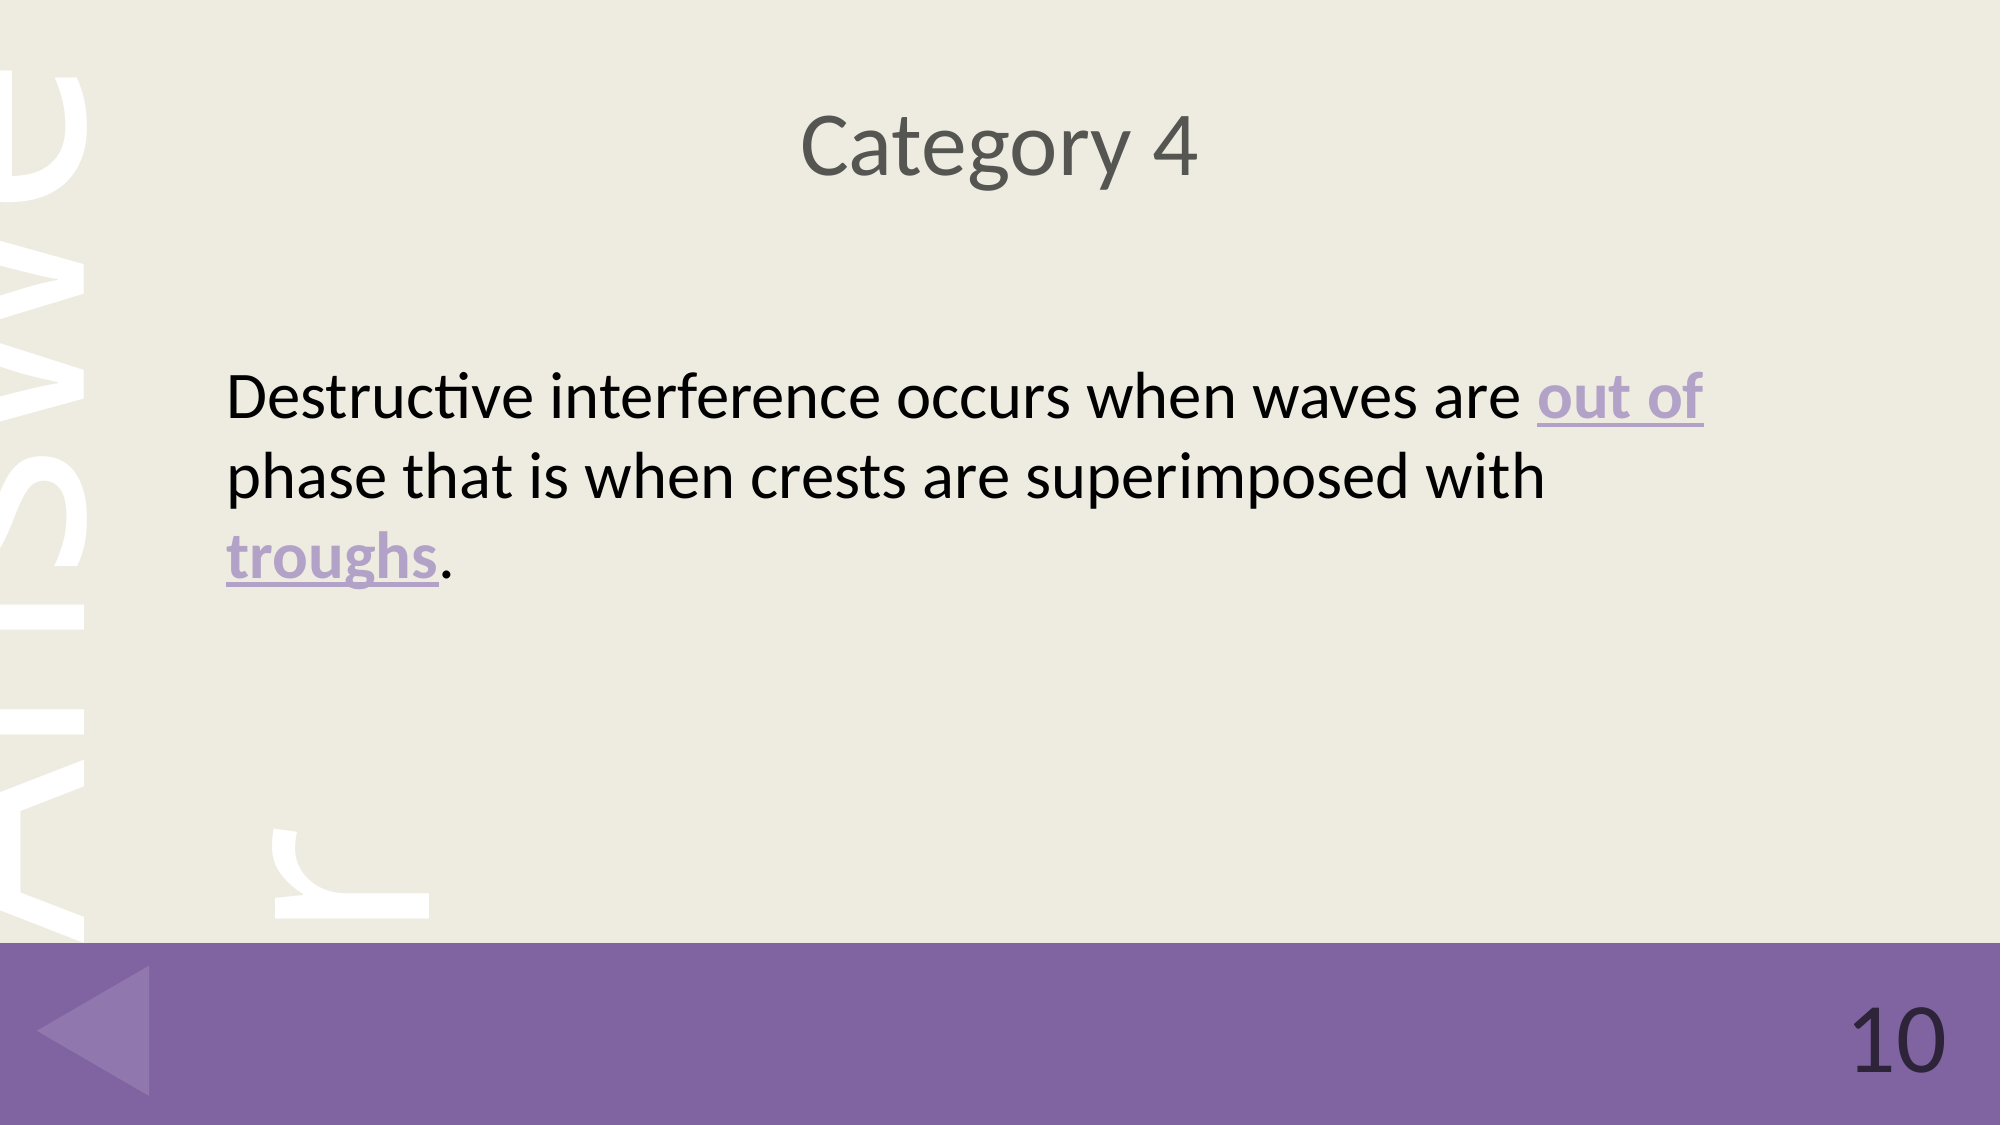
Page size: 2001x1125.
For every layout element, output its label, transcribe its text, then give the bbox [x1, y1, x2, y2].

list 10 [1494, 967, 1963, 1097]
list Destructive interference occurs when waves are out of phase that is when crests are superimposed with troughs. [211, 307, 1760, 636]
title Category 4 [99, 45, 1900, 233]
